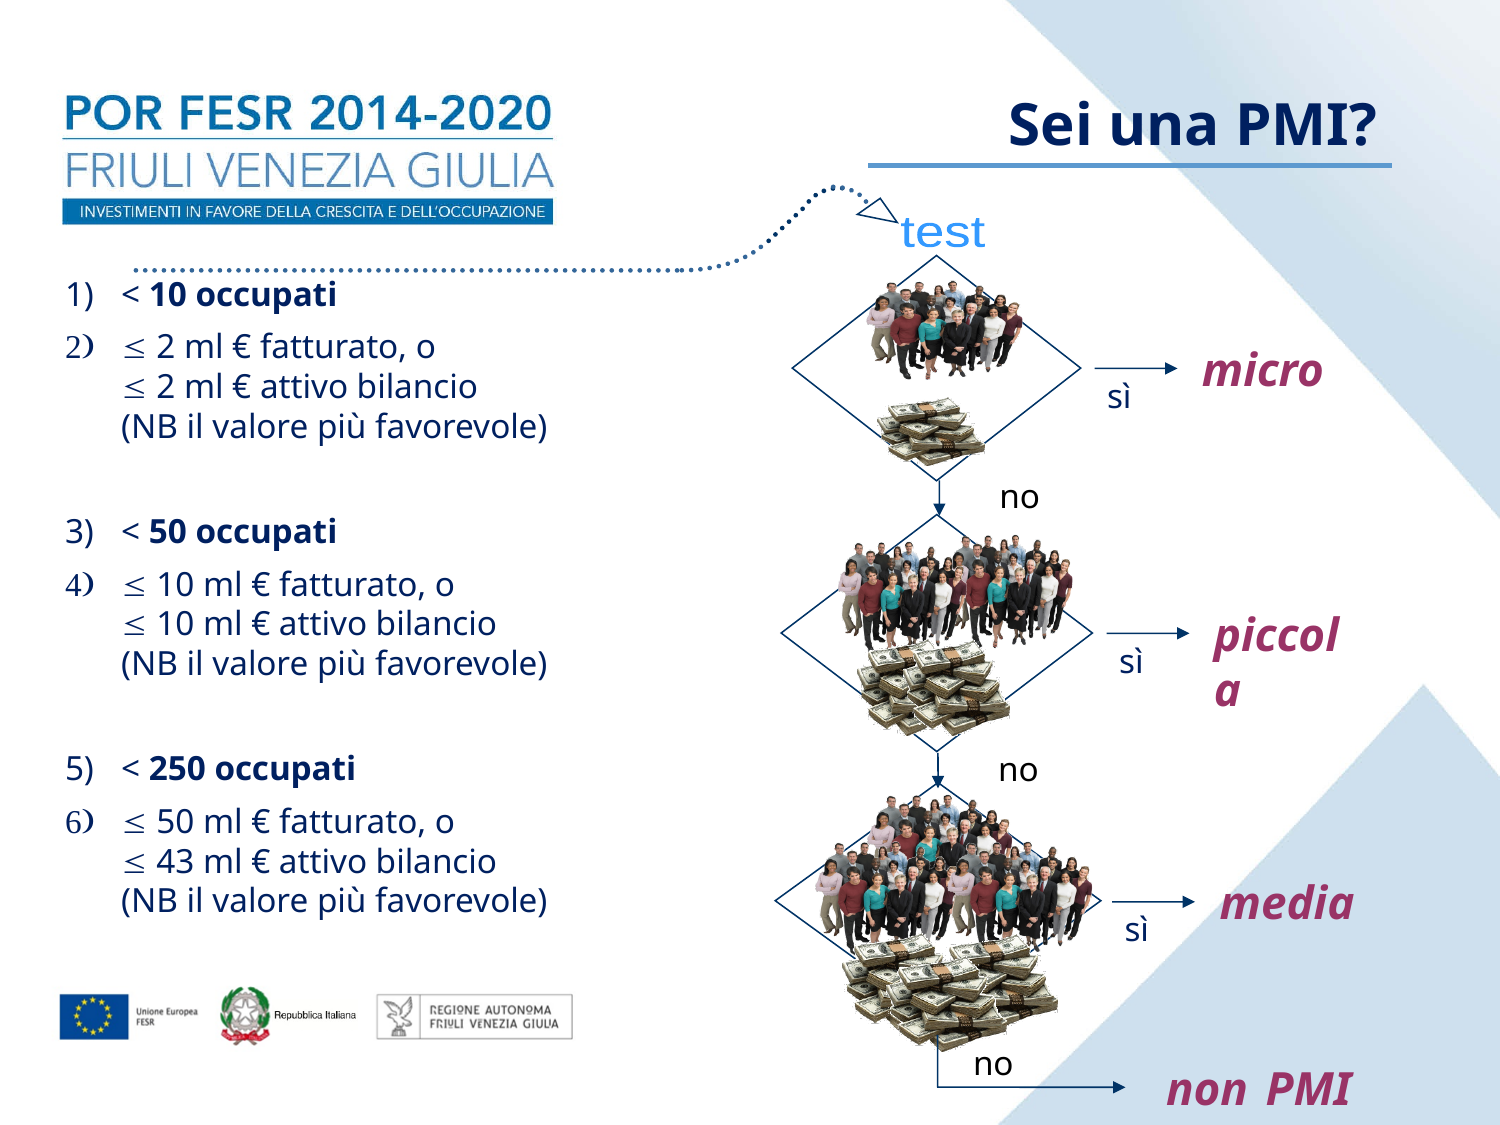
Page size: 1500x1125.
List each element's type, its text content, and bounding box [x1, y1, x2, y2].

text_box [1092, 332, 1365, 424]
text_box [936, 1031, 1436, 1125]
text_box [135, 187, 843, 271]
picture [0, 0, 1500, 1125]
text_box [843, 187, 866, 207]
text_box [1104, 597, 1377, 689]
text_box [1109, 866, 1382, 957]
text_box Sei una PMI? [756, 79, 1393, 165]
text_box [857, 198, 898, 223]
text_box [792, 255, 1081, 481]
text_box < 10 occupati  2 ml € fatturato, o  2 ml € attivo bilancio (NB il valore più favorevole) < 50 occupati  10 ml € fatturato, o  10 ml € attivo bilancio (NB il valore più favorevole) < 250 occupati  50 ml € fatturato, o  43 ml € attivo bilancio (NB il valore più favorevole) [64, 273, 632, 983]
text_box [775, 782, 1102, 1052]
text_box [937, 740, 1071, 797]
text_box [780, 514, 1093, 752]
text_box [939, 467, 1072, 524]
